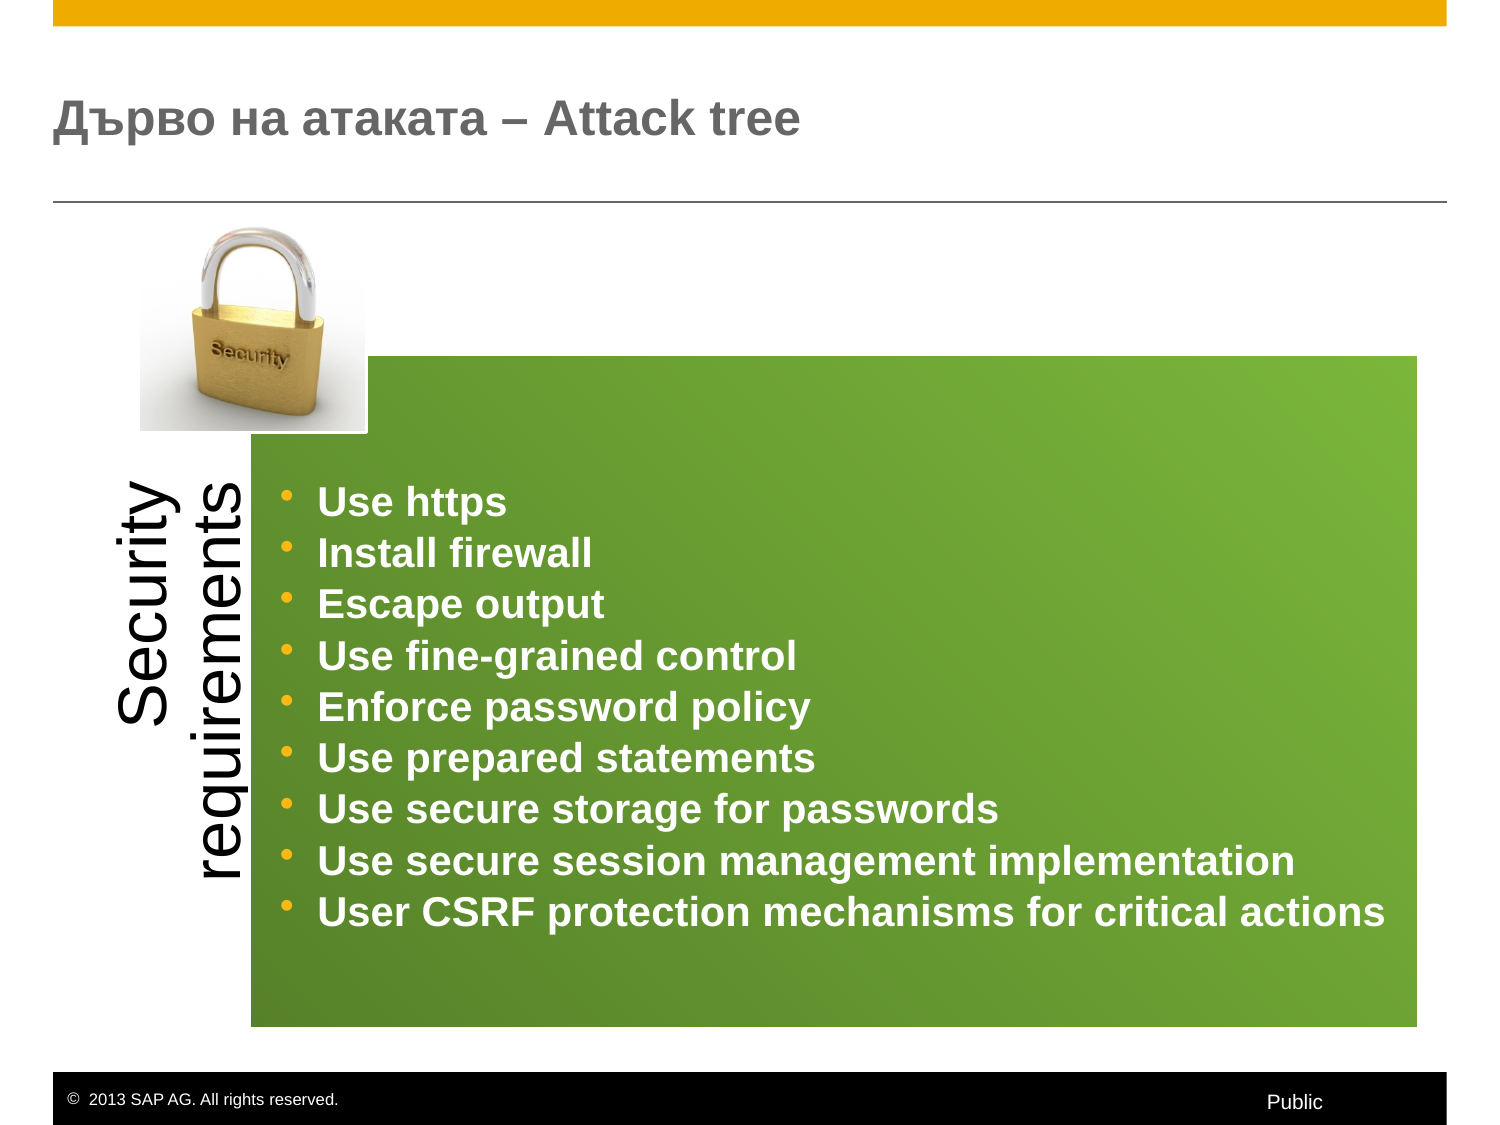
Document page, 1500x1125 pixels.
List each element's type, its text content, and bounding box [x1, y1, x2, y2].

title Дърво на атаката – Attack tree [53, 53, 1447, 178]
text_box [74, 182, 1451, 1048]
